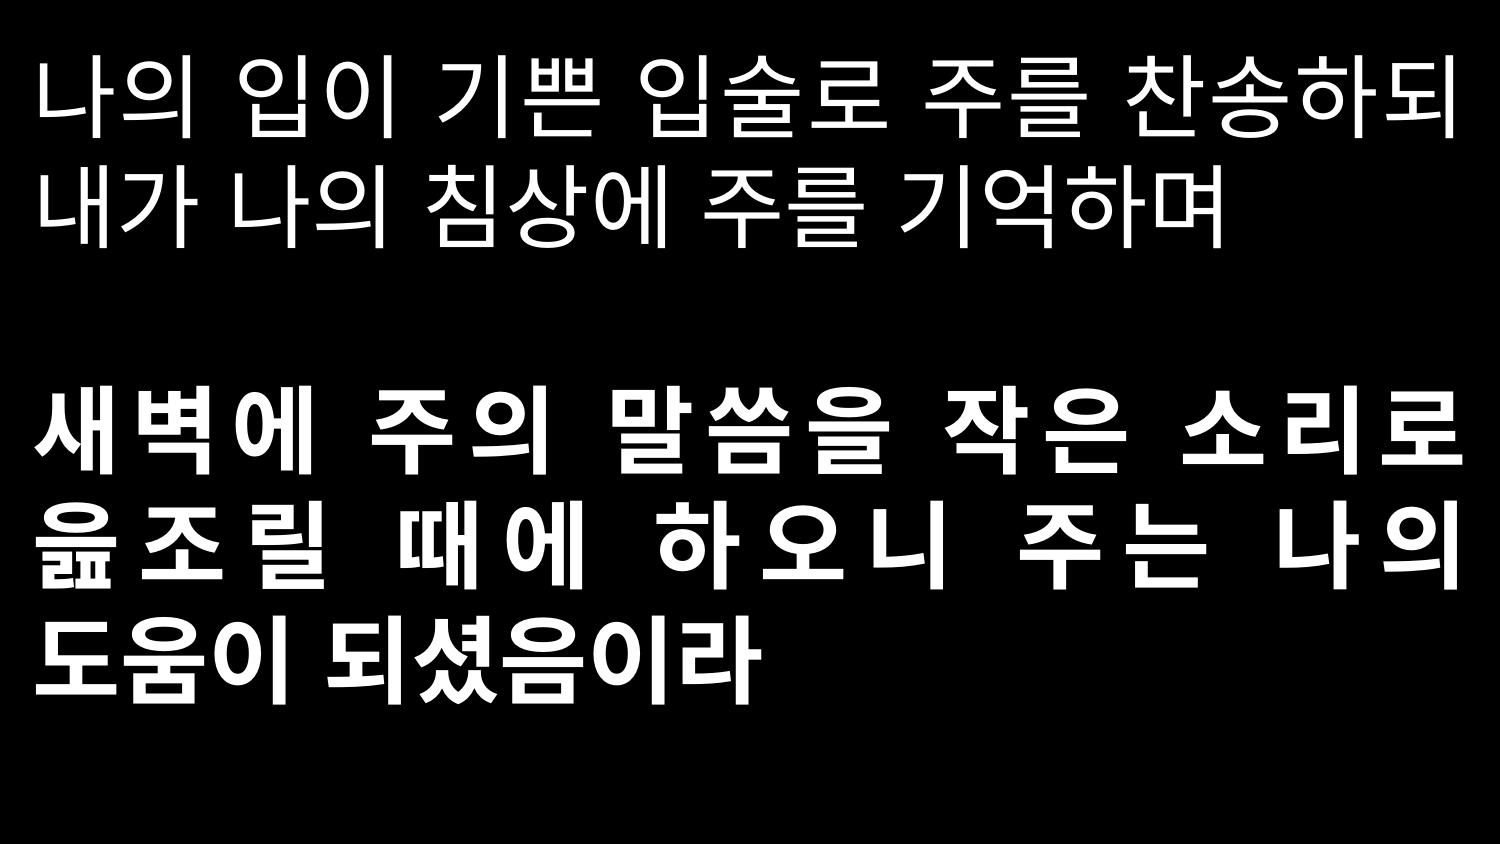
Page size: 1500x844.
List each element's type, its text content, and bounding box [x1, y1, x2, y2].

text_box 새벽에 주의 말씀을 작은 소리로 읊조릴 때에 하오니 주는 나의 도움이 되셨음이라 [17, 362, 1483, 723]
text_box 나의 입이 기쁜 입술로 주를 찬송하되 내가 나의 침상에 주를 기억하며 [17, 32, 1483, 267]
